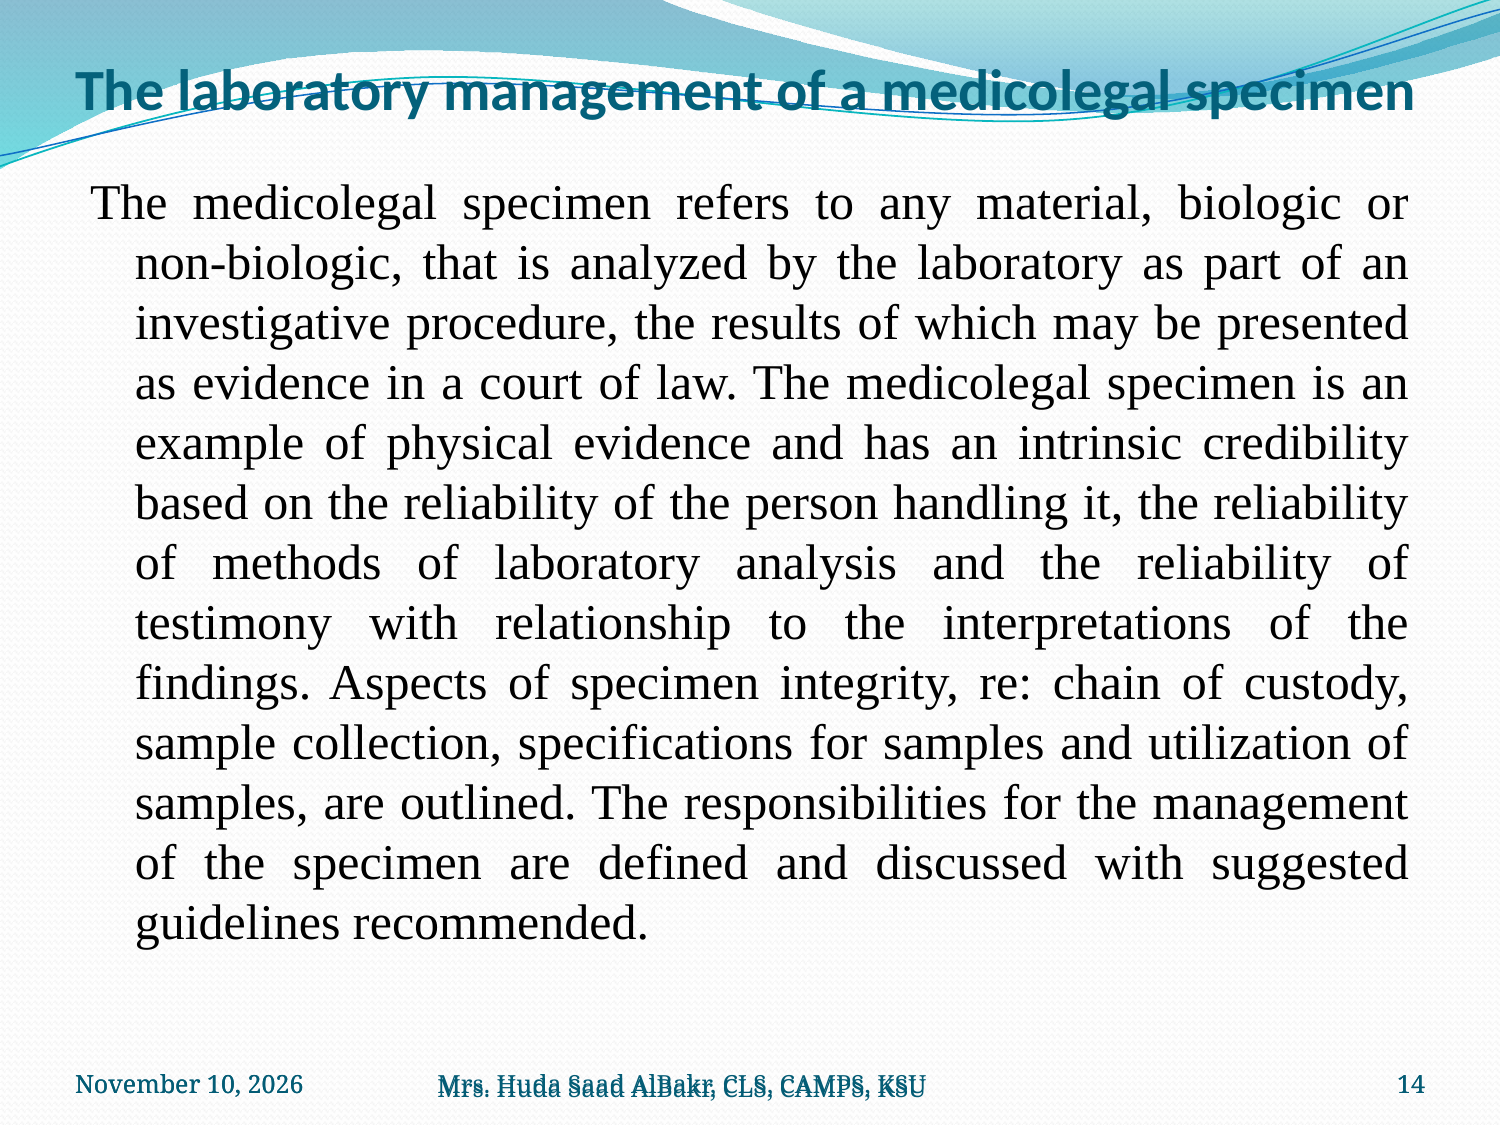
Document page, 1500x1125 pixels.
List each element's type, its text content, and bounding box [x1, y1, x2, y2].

title The laboratory management of a medicolegal specimen [74, 37, 1426, 123]
text_box Mrs. Huda Saad AlBakr, CLS, CAMPS, KSU [437, 1042, 988, 1103]
list The medicolegal specimen refers to any material, biologic or non-biologic, that is analyzed by the laboratory as part of an investigative procedure, the results of which may be presented as evidence in a court of law. The medicolegal specimen is an example of physical evidence and has an intrinsic credibility based on the reliability of the person handling it, the reliability of methods of laboratory analysis and the reliability of testimony with relationship to the interpretations of the findings. Aspects of specimen integrity, re: chain of custody, sample collection, specifications for samples and utilization of samples, are outlined. The responsibilities for the management of the specimen are defined and discussed with suggested guidelines recommended. [74, 162, 1426, 1038]
text_box 14 [1299, 1042, 1425, 1103]
text_box October 11, 2010 [75, 1042, 425, 1103]
